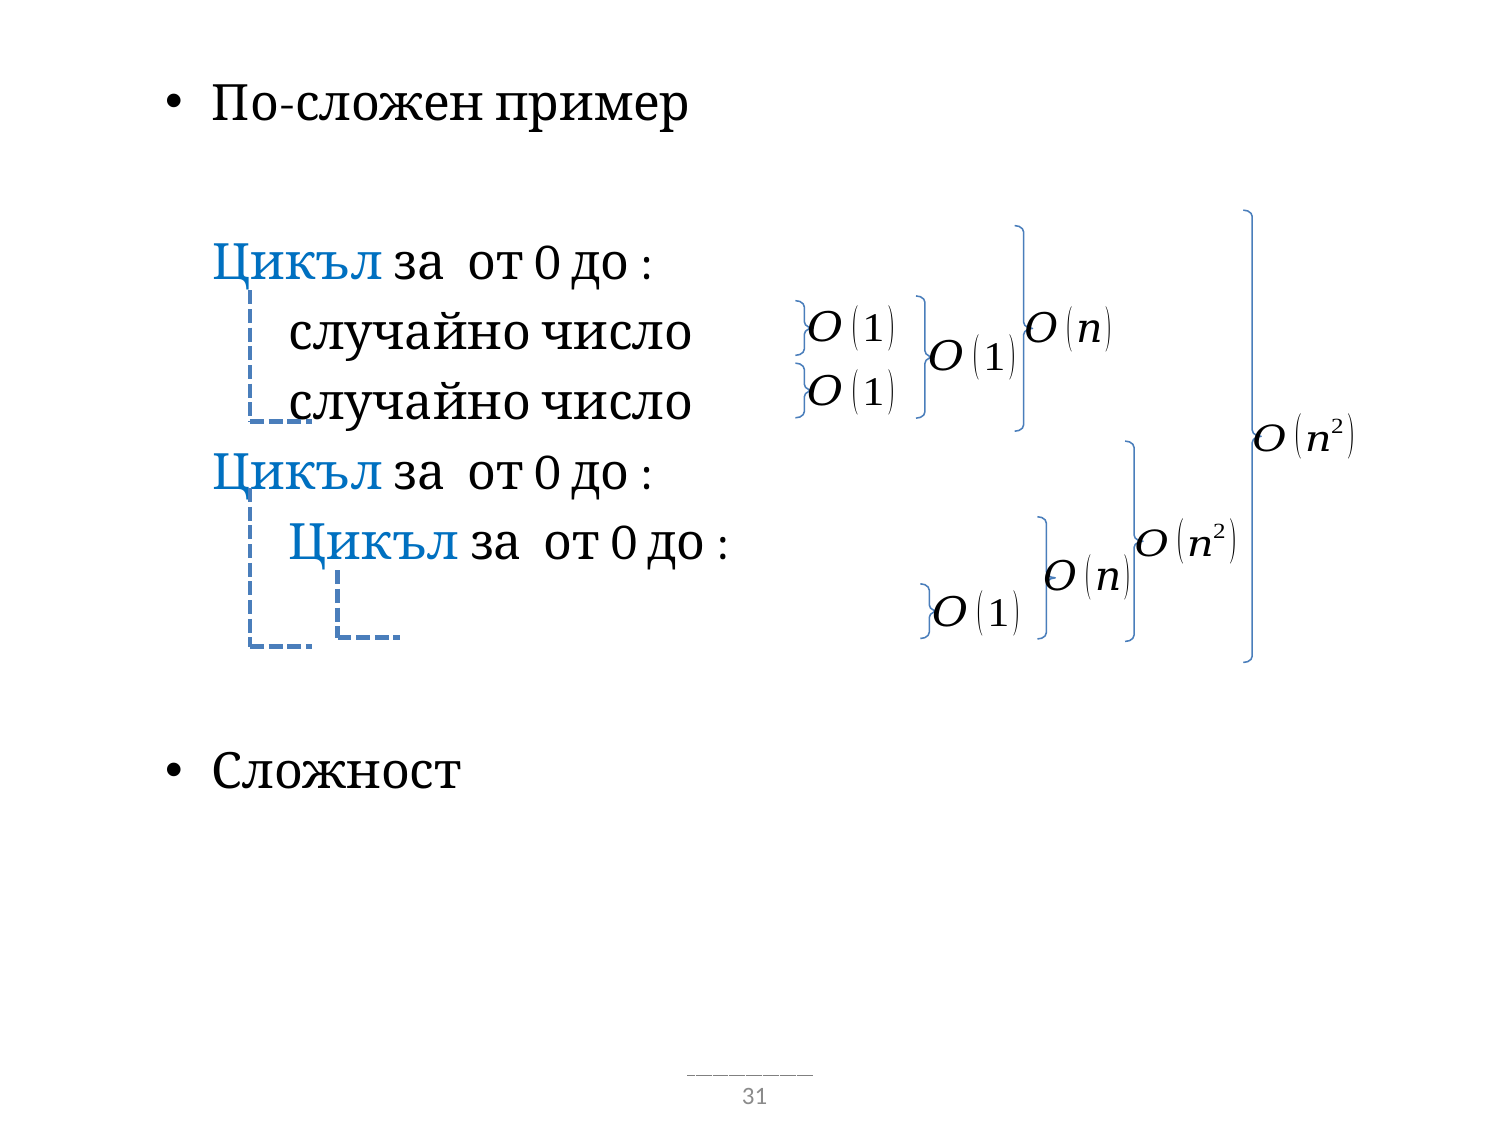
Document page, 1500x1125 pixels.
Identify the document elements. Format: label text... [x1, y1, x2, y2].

text_box [795, 362, 809, 419]
text_box [1243, 209, 1256, 664]
slide_number 31 [579, 1065, 930, 1125]
text_box [1037, 515, 1048, 640]
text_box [249, 487, 313, 647]
text_box [915, 295, 930, 419]
text_box [795, 299, 809, 357]
text_box [920, 583, 934, 640]
text_box [1124, 440, 1138, 643]
text_box [1049, 575, 1057, 581]
text_box [1014, 224, 1027, 432]
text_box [249, 290, 313, 422]
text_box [337, 570, 401, 638]
